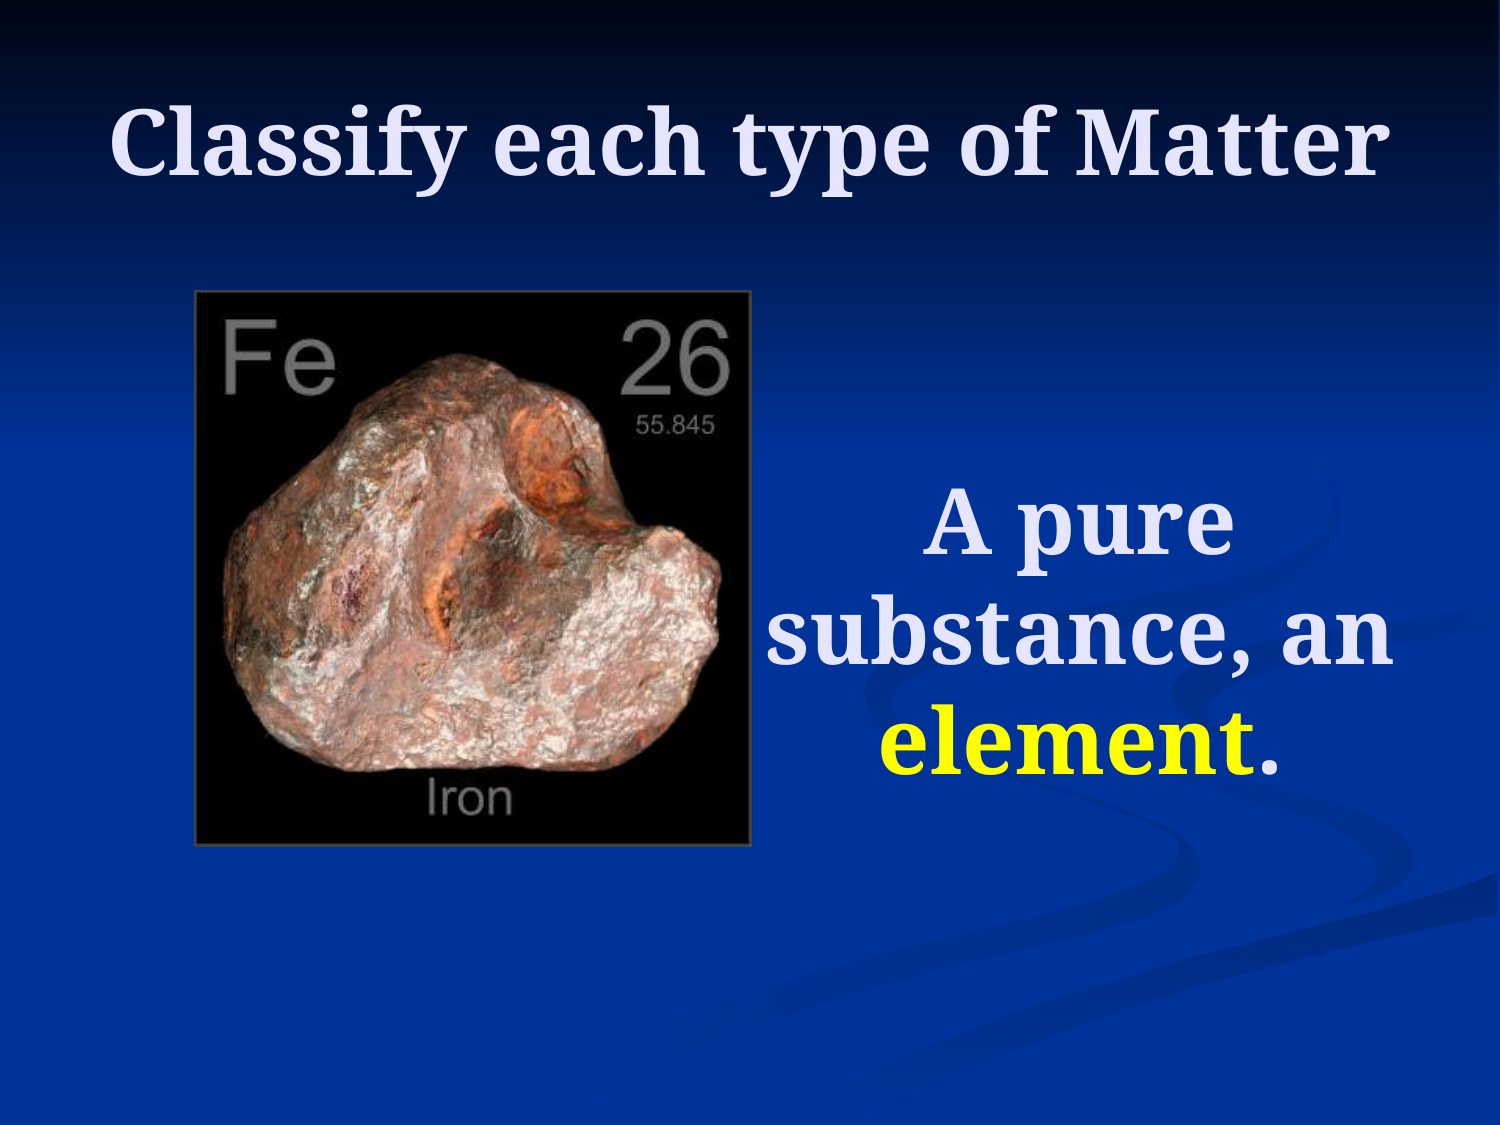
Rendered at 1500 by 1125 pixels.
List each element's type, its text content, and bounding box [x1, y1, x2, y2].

title Classify each type of Matter [74, 44, 1426, 233]
picture [194, 290, 752, 848]
text_box A pure substance, an element. [757, 420, 1436, 835]
